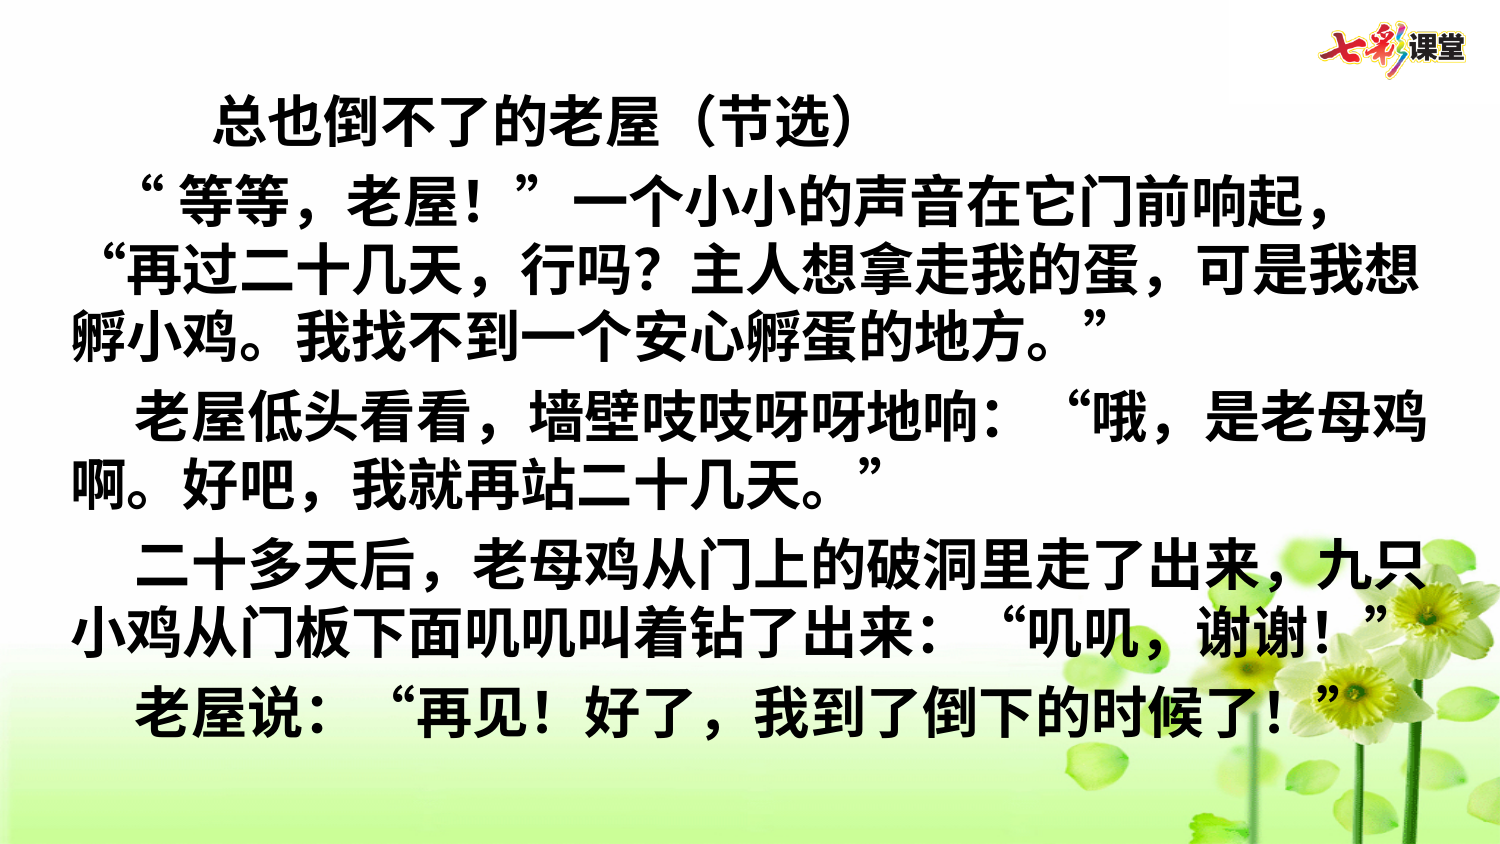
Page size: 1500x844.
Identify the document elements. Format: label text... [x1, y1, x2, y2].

text_box 总也倒不了的老屋（节选） “等等，老屋！”一个小小的声音在它门前响起，“再过二十几天，行吗？主人想拿走我的蛋，可是我想孵小鸡。我找不到一个安心孵蛋的地方。” 老屋低头看看，墙壁吱吱呀呀地响：“哦，是老母鸡啊。好吧，我就再站二十几天。” 二十多天后，老母鸡从门上的破洞里走了出来，九只小鸡从门板下面叽叽叫着钻了出来：“叽叽，谢谢！” 老屋说：“再见！好了，我到了倒下的时候了！” [55, 79, 1450, 752]
picture [0, 0, 1500, 844]
